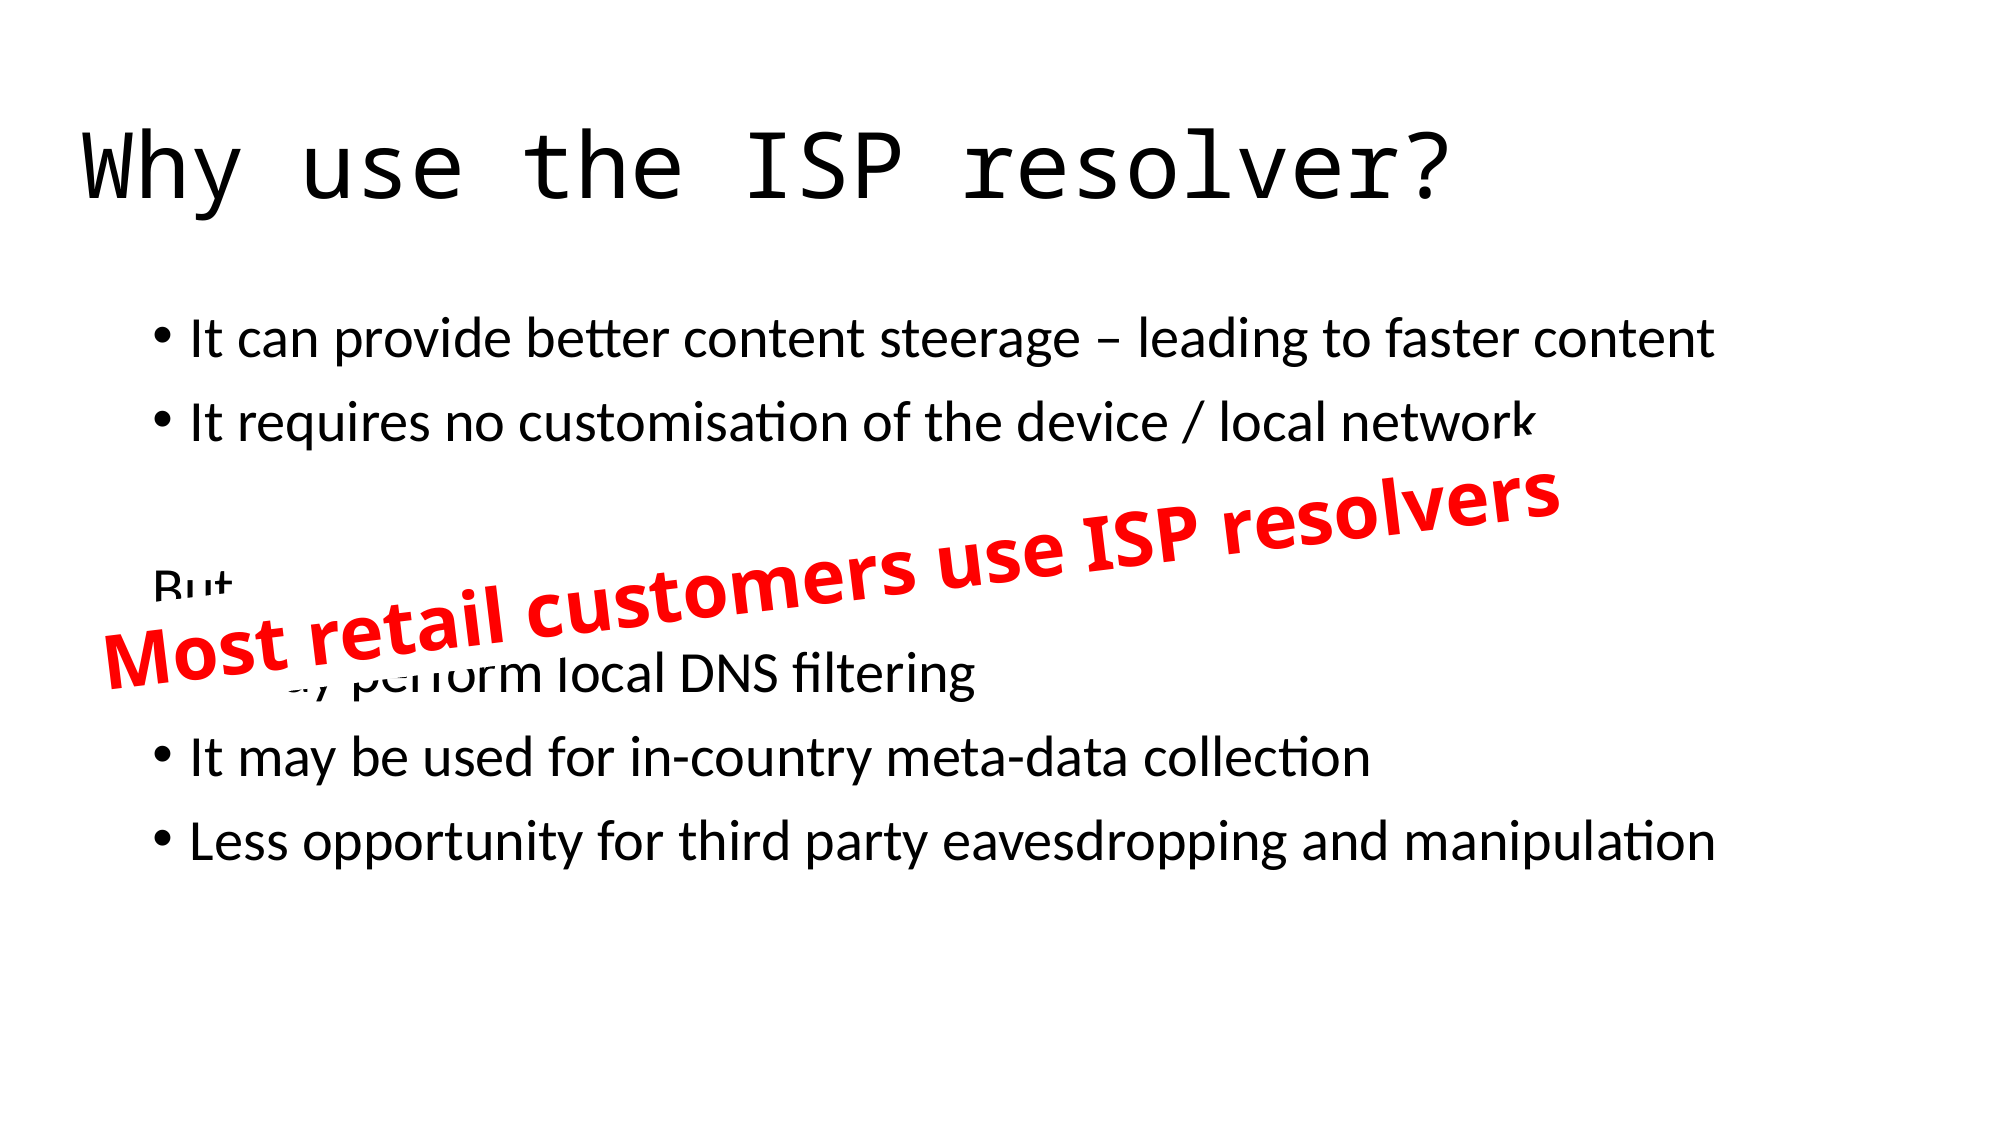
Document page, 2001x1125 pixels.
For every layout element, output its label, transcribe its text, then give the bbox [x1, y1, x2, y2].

text_box Most retail customers use ISP resolvers [81, 429, 1581, 715]
title Why use the ISP resolver? [65, 59, 2000, 278]
list It can provide better content steerage – leading to faster content It requires no customisation of the device / local network But It may perform local DNS filtering It may be used for in-country meta-data collection Less opportunity for third party eavesdropping and manipulation [137, 299, 1863, 1014]
